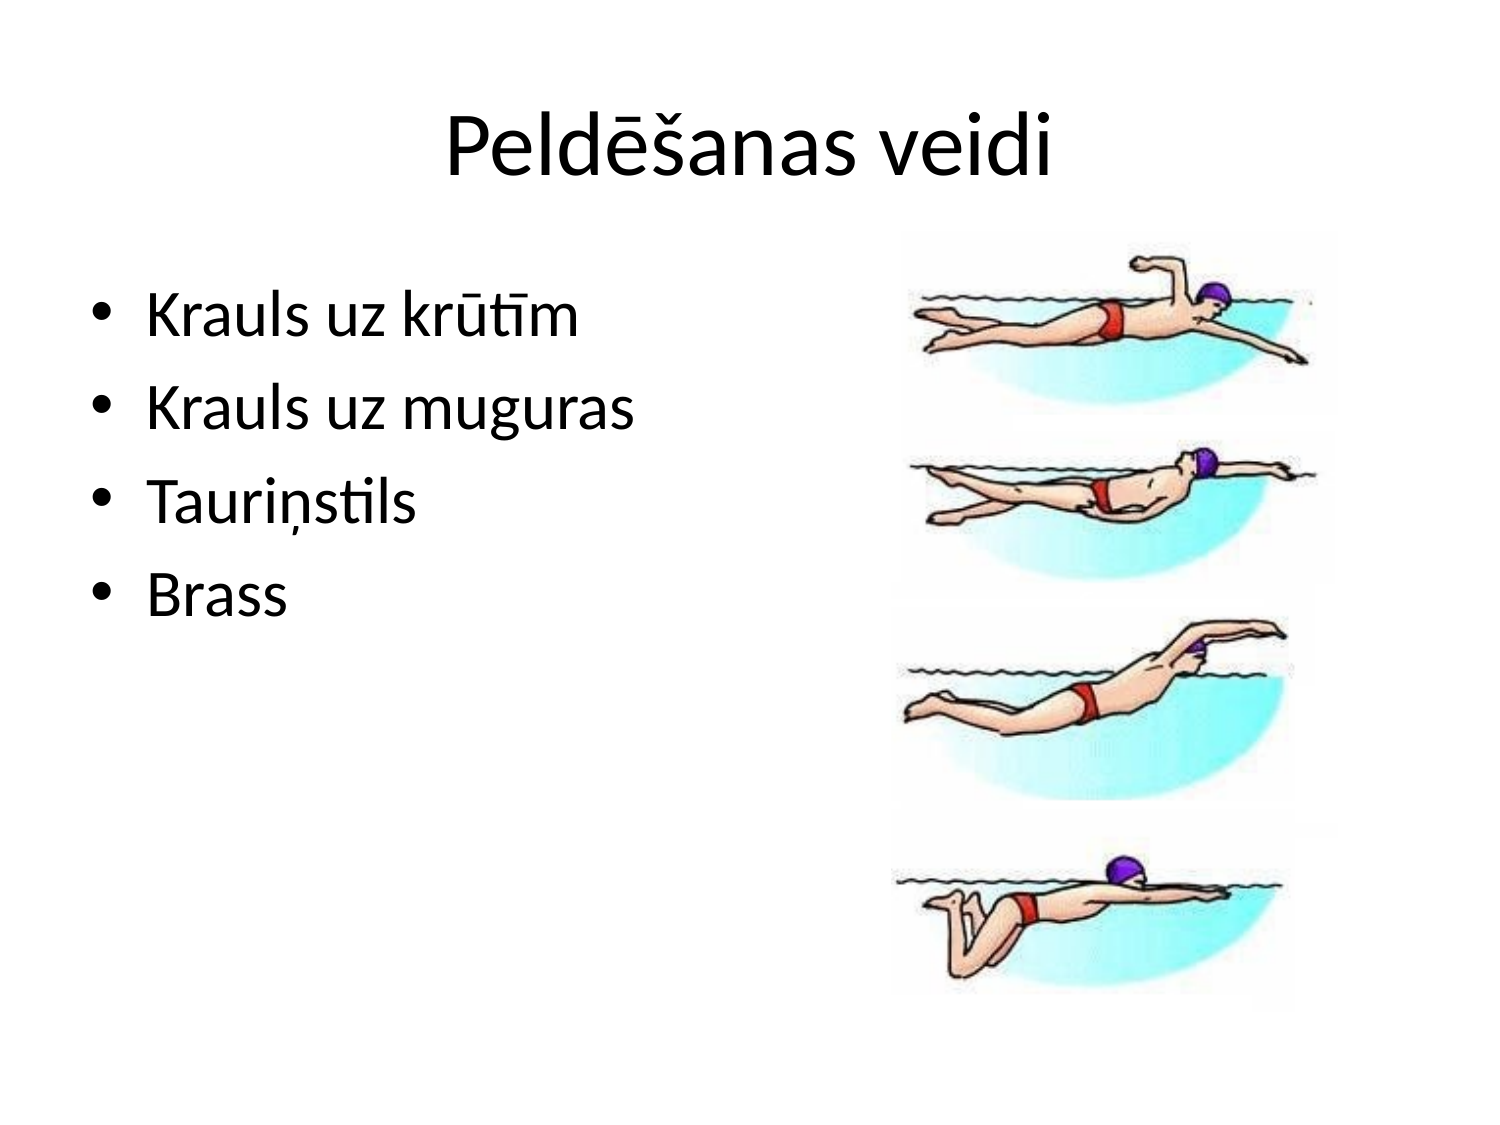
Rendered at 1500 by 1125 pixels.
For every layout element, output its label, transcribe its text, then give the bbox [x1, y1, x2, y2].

picture [891, 231, 1338, 1012]
list Krauls uz krūtīm Krauls uz muguras Tauriņstils Brass [75, 262, 821, 1005]
title Peldēšanas veidi [75, 45, 1425, 233]
